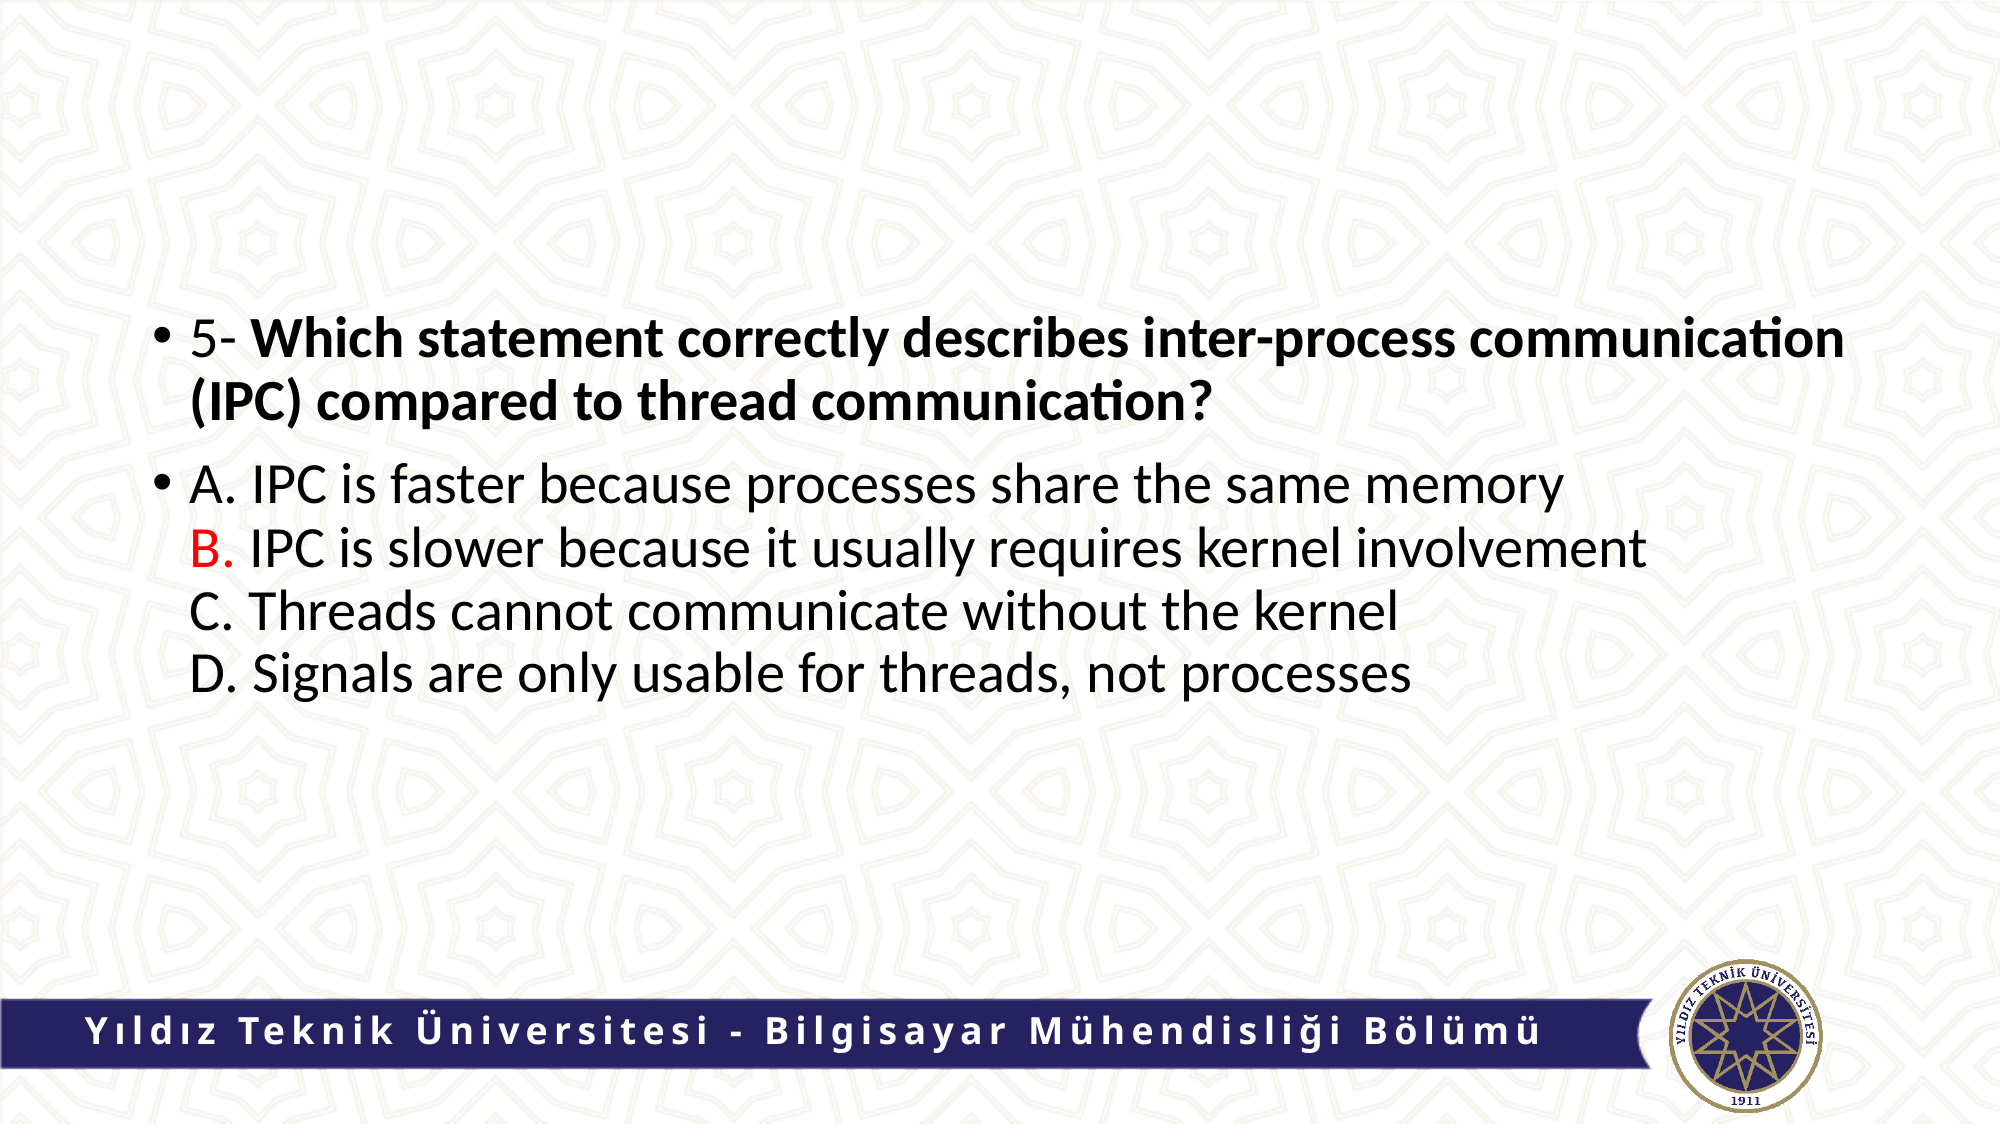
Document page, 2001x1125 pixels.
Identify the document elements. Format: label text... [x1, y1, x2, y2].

picture [0, 0, 2000, 1125]
list 5- Which statement correctly describes inter-process communication (IPC) compared to thread communication? A. IPC is faster because processes share the same memory B. IPC is slower because it usually requires kernel involvement C. Threads cannot communicate without the kernel D. Signals are only usable for threads, not processes [137, 299, 1863, 982]
footer Yıldız Teknik Üniversitesi - Bilgisayar Mühendisliği Bölümü [0, 997, 1628, 1069]
